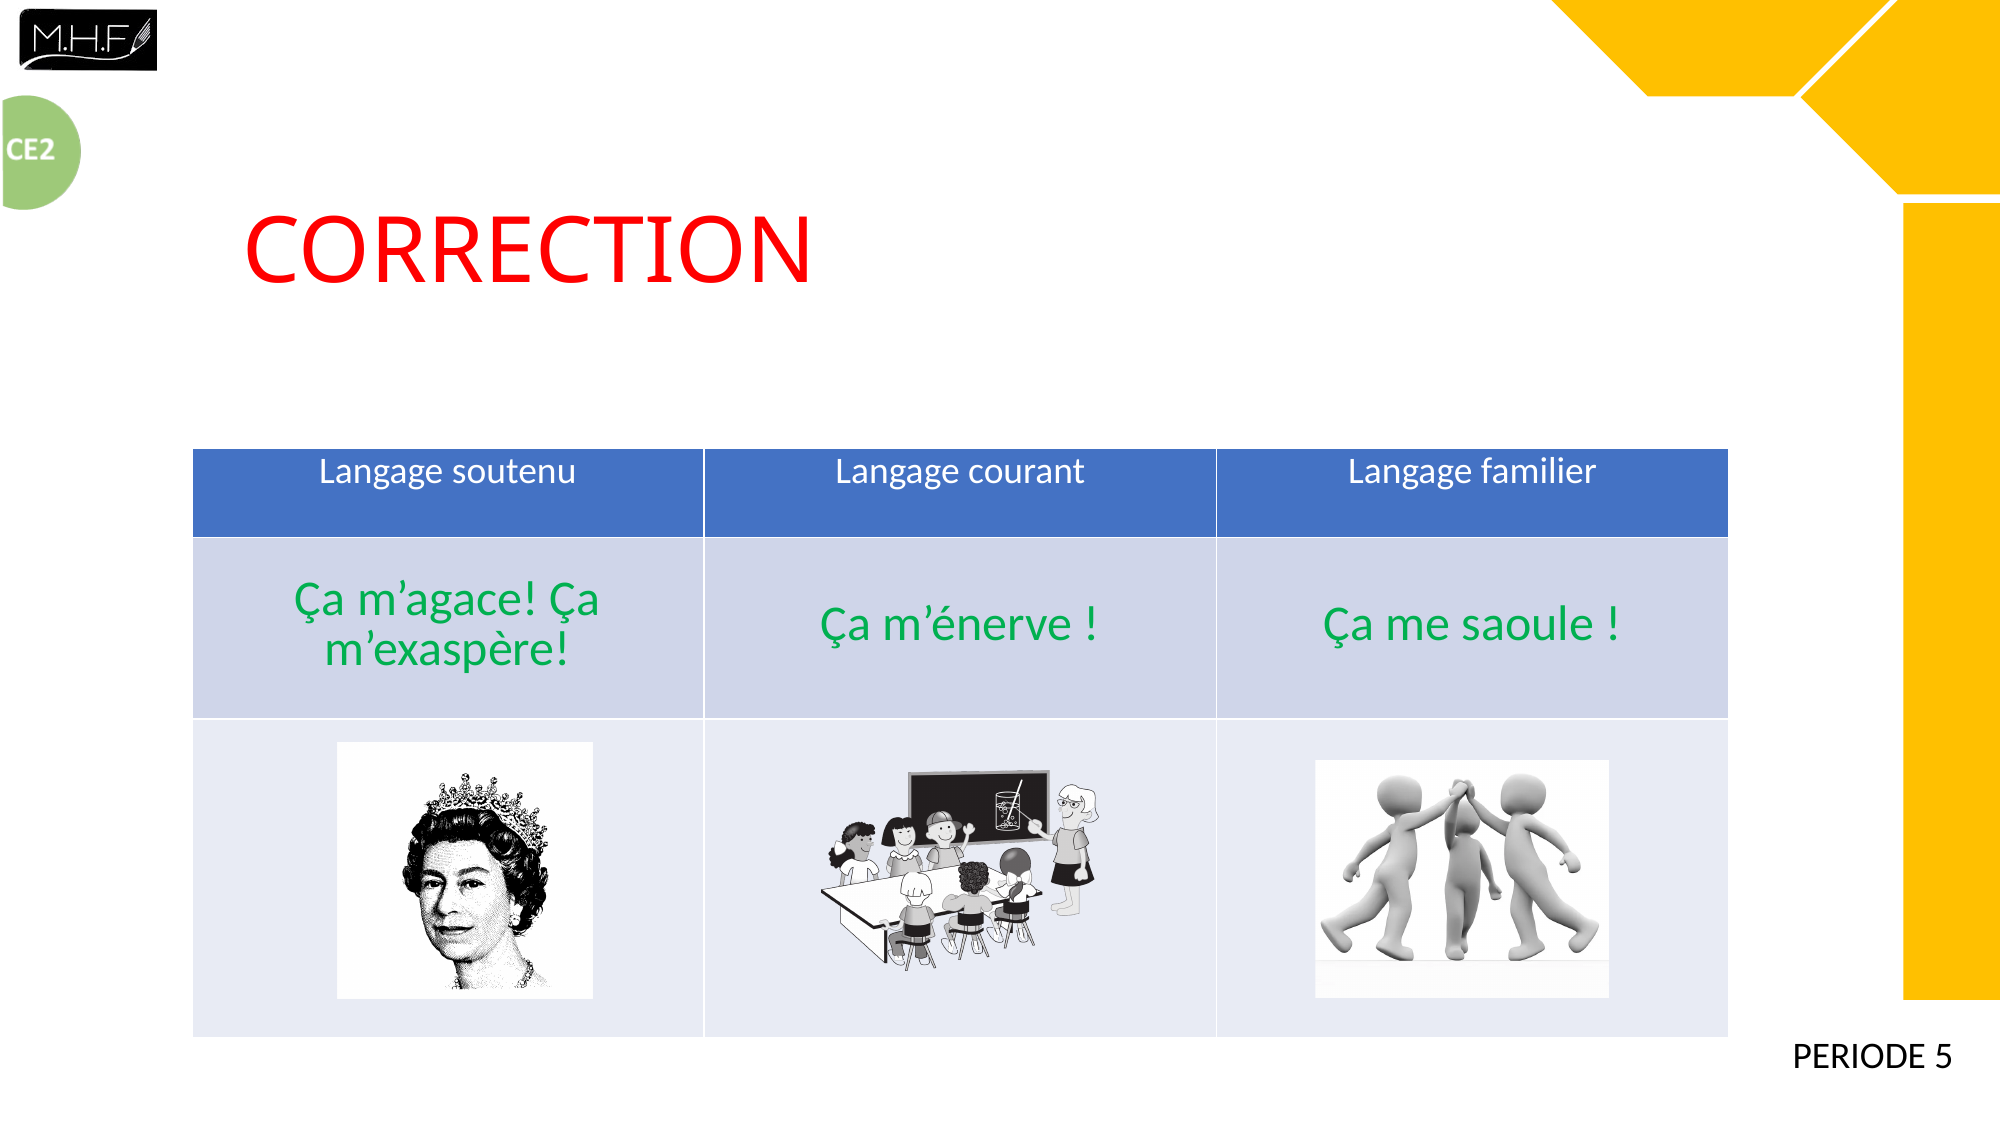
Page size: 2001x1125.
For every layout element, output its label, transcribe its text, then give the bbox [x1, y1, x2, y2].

picture [1315, 760, 1609, 998]
table_cell Ça m’agace! Ça m’exaspère! [193, 538, 703, 718]
table_header Langage soutenu [193, 449, 703, 537]
text_box [1902, 202, 2000, 1001]
table_cell [193, 720, 703, 1037]
text_box [1549, 0, 1892, 98]
picture [16, 7, 157, 74]
table_cell [1217, 720, 1728, 1037]
table_header Langage familier [1217, 449, 1728, 537]
text_box [1799, 0, 2000, 196]
picture [821, 770, 1099, 971]
picture [337, 742, 593, 999]
table_cell Ça me saoule ! [1217, 538, 1728, 718]
table_cell [705, 720, 1216, 1037]
table_header Langage courant [705, 449, 1216, 537]
title CORRECTION [227, 96, 1638, 409]
text_box PERIODE 5 [1364, 1023, 1969, 1125]
picture [0, 95, 101, 210]
table_cell Ça m’énerve ! [705, 538, 1216, 718]
